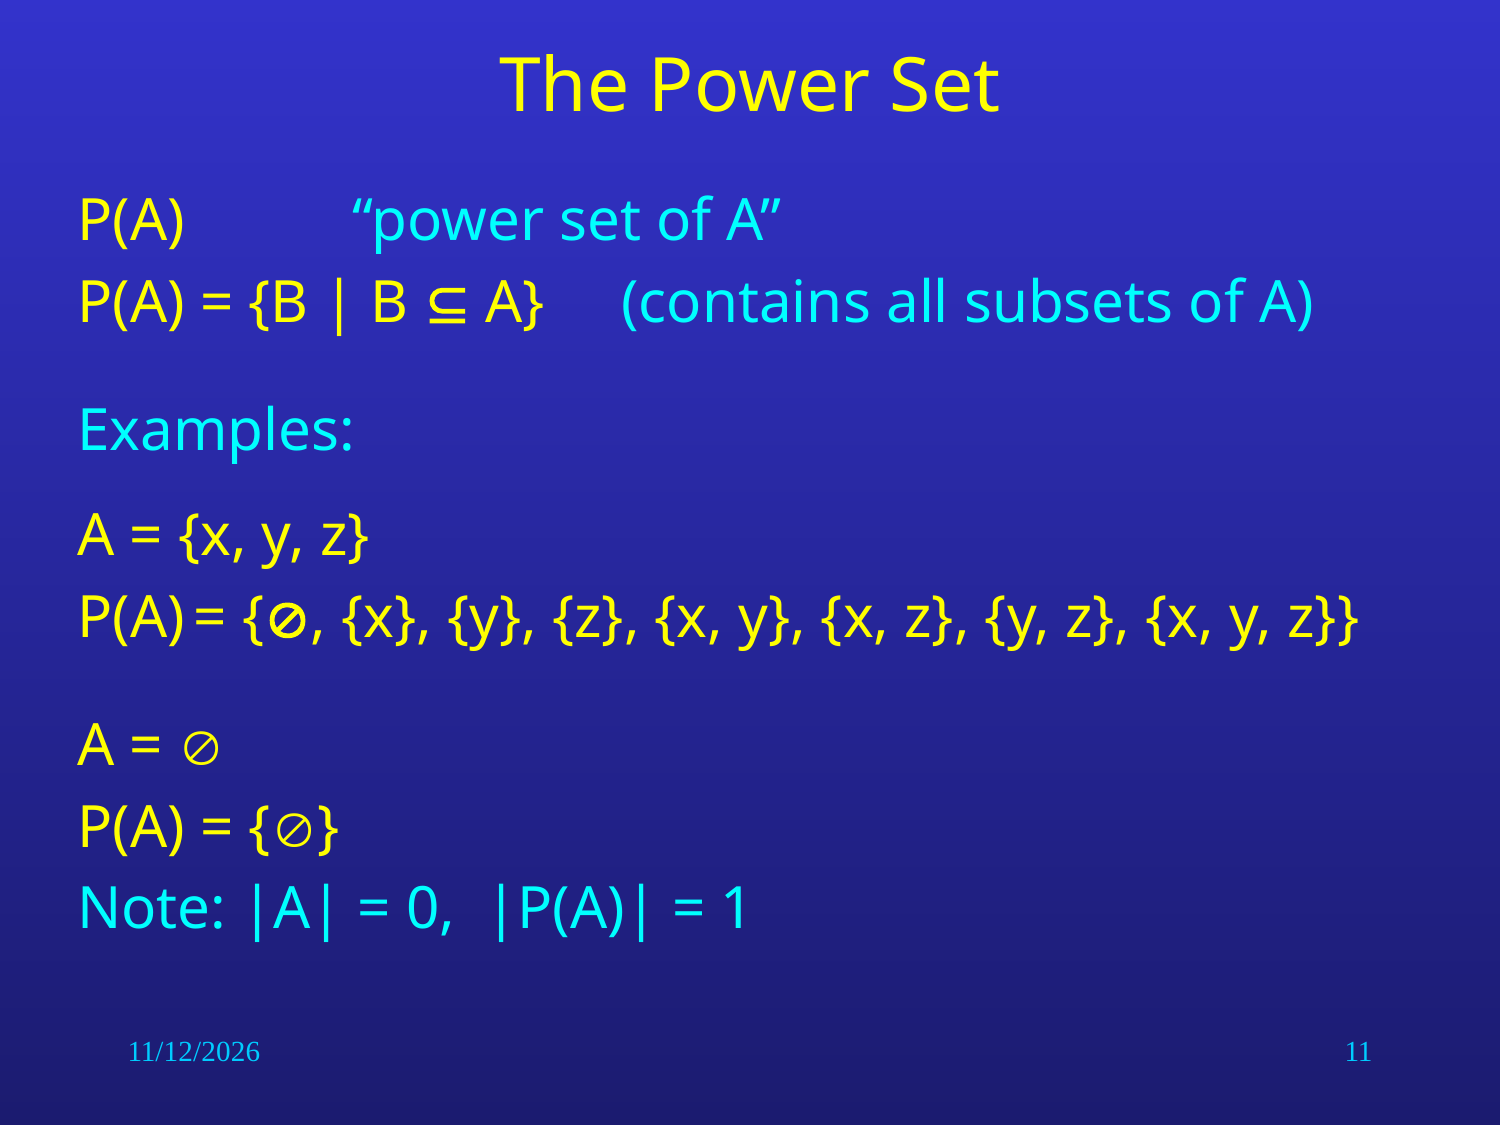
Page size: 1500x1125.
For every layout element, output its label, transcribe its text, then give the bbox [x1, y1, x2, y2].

slide_number 11 [1074, 1025, 1388, 1100]
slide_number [112, 1025, 425, 1100]
title The Power Set [112, 24, 1388, 138]
list P(A) “power set of A” P(A) = {B | B  A} (contains all subsets of A) Examples: A = {x, y, z} P(A) = {, {x}, {y}, {z}, {x, y}, {x, z}, {y, z}, {x, y, z}} A =  P(A) = {} Note: |A| = 0, |P(A)| = 1 [62, 174, 1463, 988]
